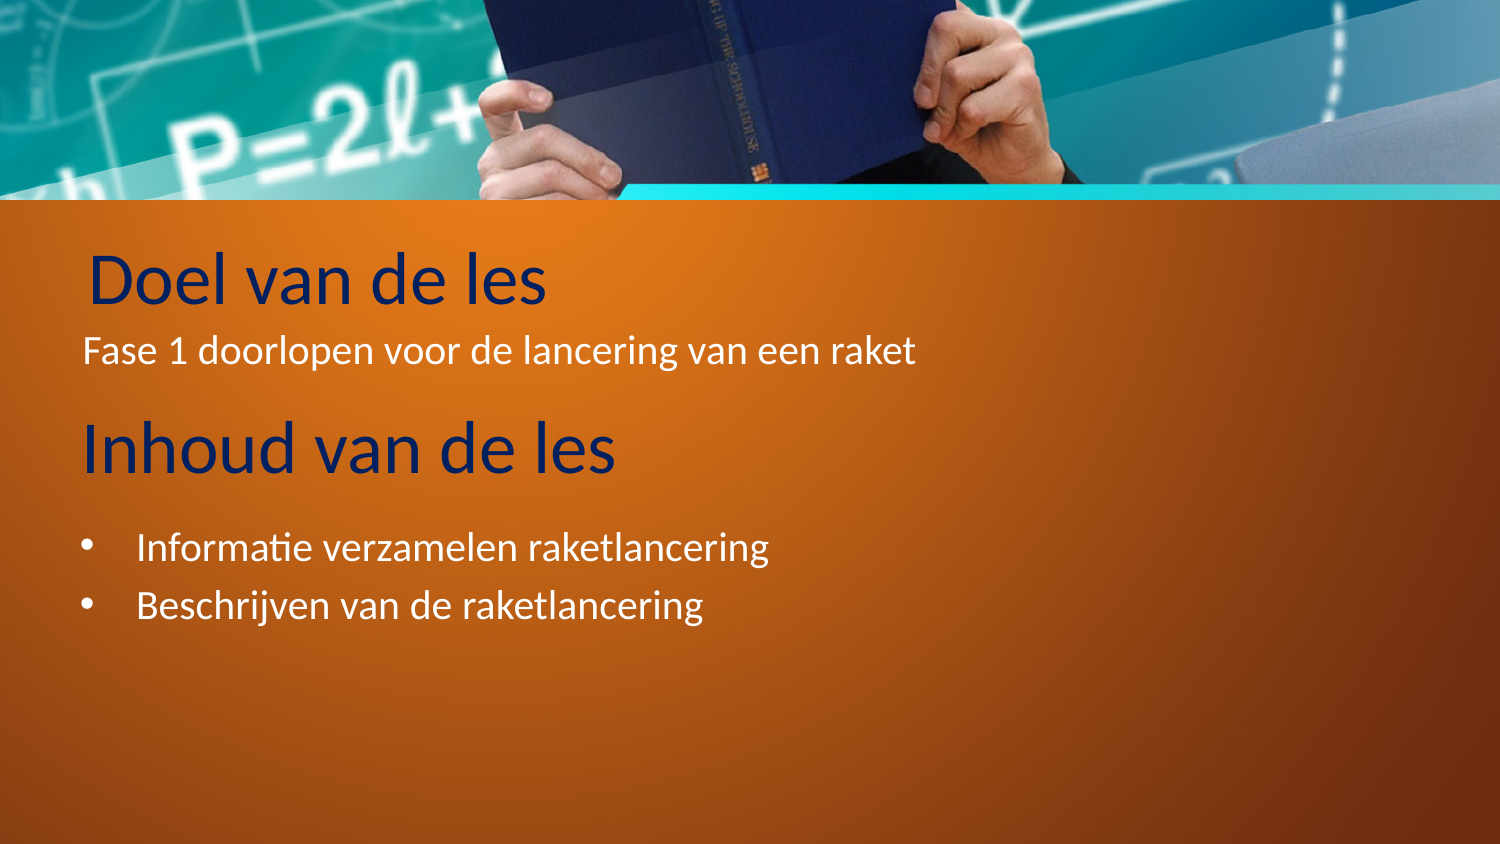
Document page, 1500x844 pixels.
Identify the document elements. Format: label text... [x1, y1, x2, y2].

text_box Inhoud van de les [66, 381, 1420, 507]
picture [0, 0, 1500, 844]
title Doel van de les [73, 211, 1427, 338]
text_box Fase 1 doorlopen voor de lancering van een raket [67, 314, 1421, 491]
list Informatie verzamelen raketlancering Beschrijven van de raketlancering [64, 511, 1418, 688]
